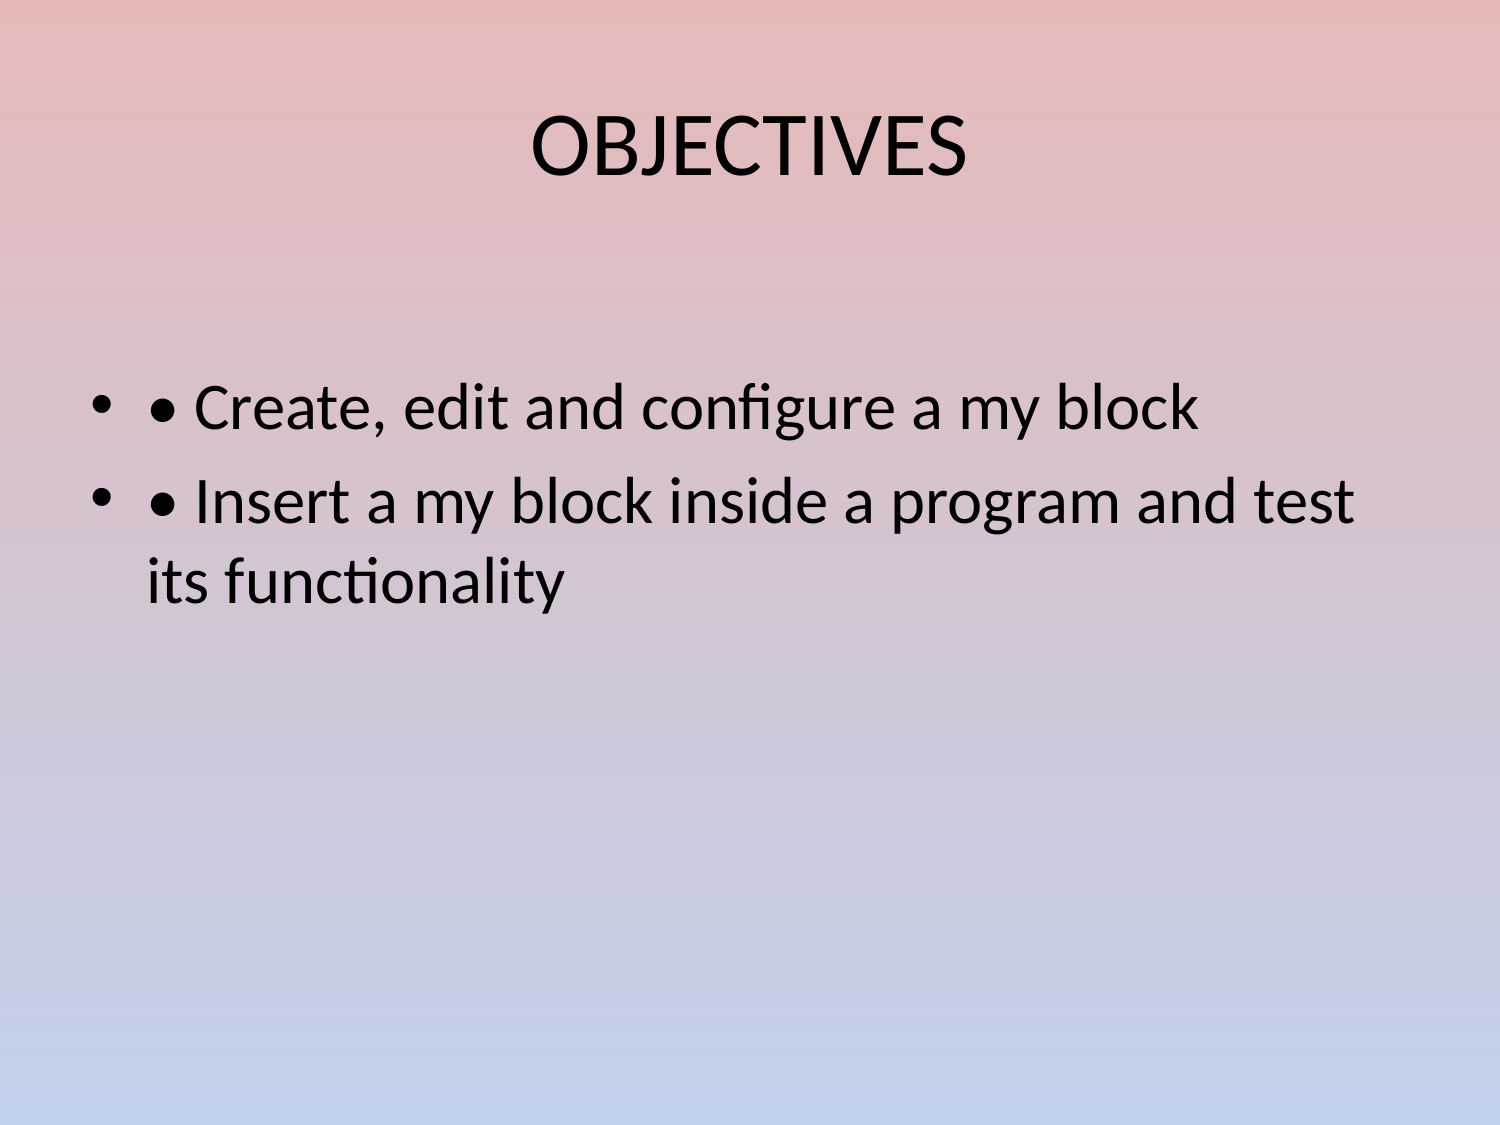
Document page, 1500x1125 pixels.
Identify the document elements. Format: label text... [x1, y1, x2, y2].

title OBJECTIVES [75, 45, 1425, 233]
list • Create, edit and configure a my block • Insert a my block inside a program and test its functionality [75, 262, 1425, 1005]
